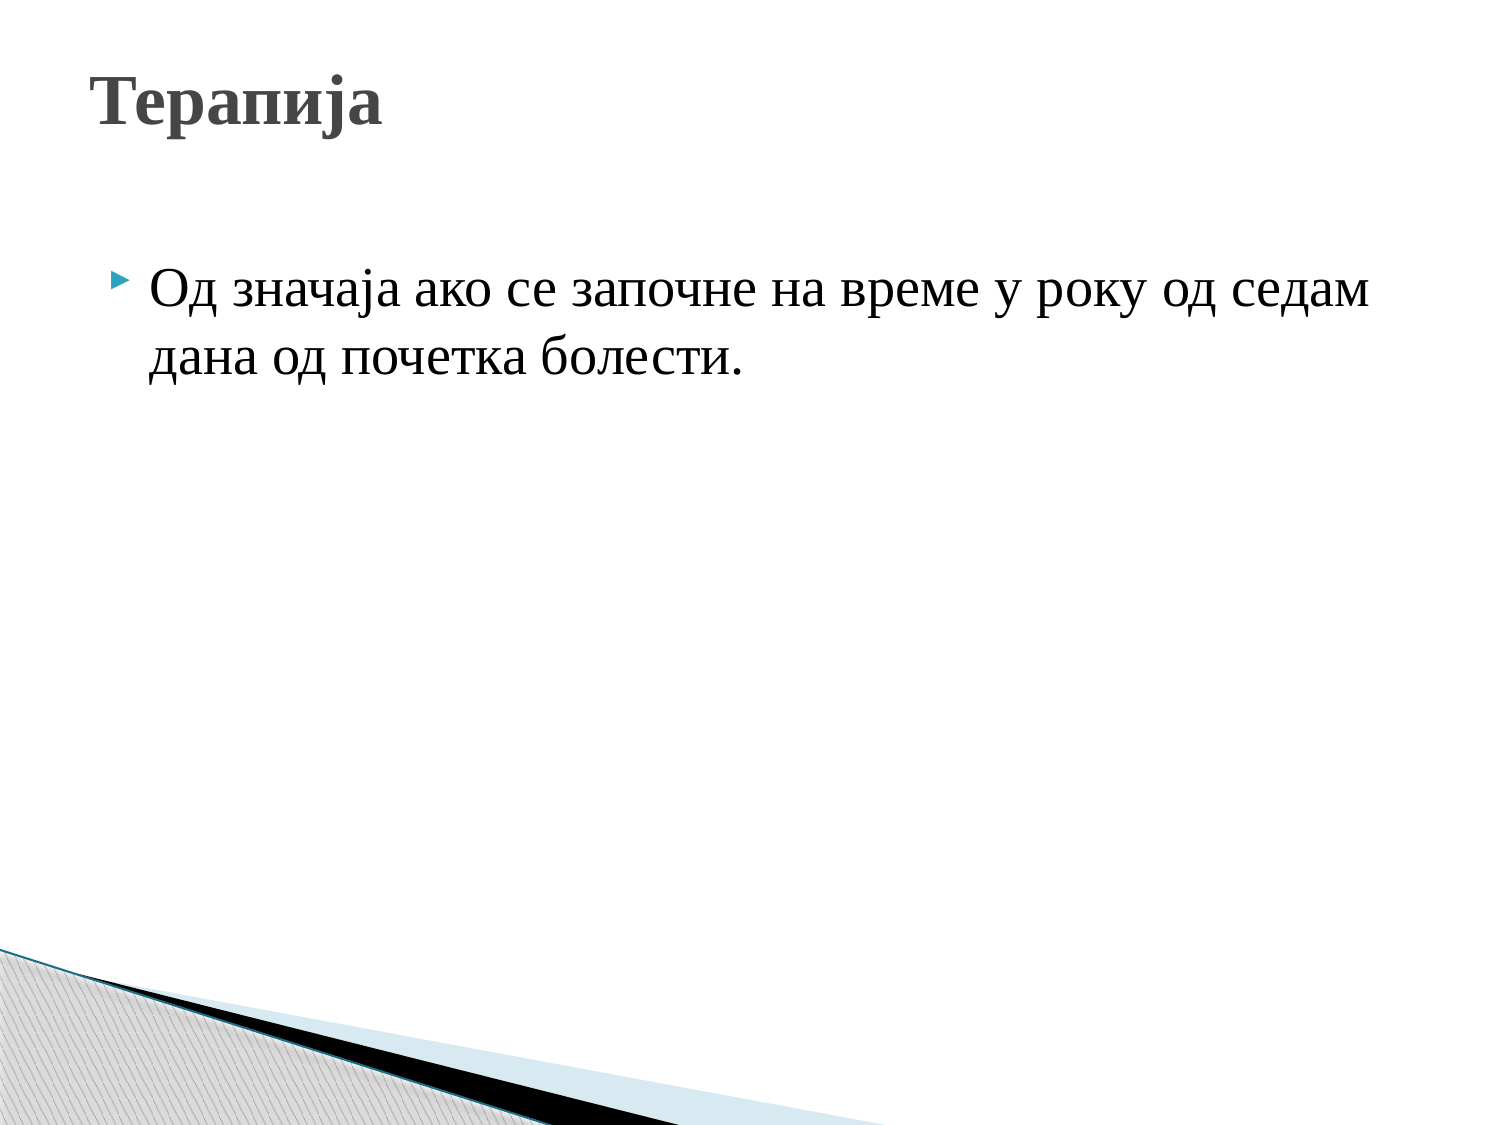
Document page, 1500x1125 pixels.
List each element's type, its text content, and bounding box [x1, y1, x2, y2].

list Од значаја ако се започне на време у року од седам дана од почетка болести. [74, 242, 1426, 986]
title Терапија [75, 45, 1425, 233]
